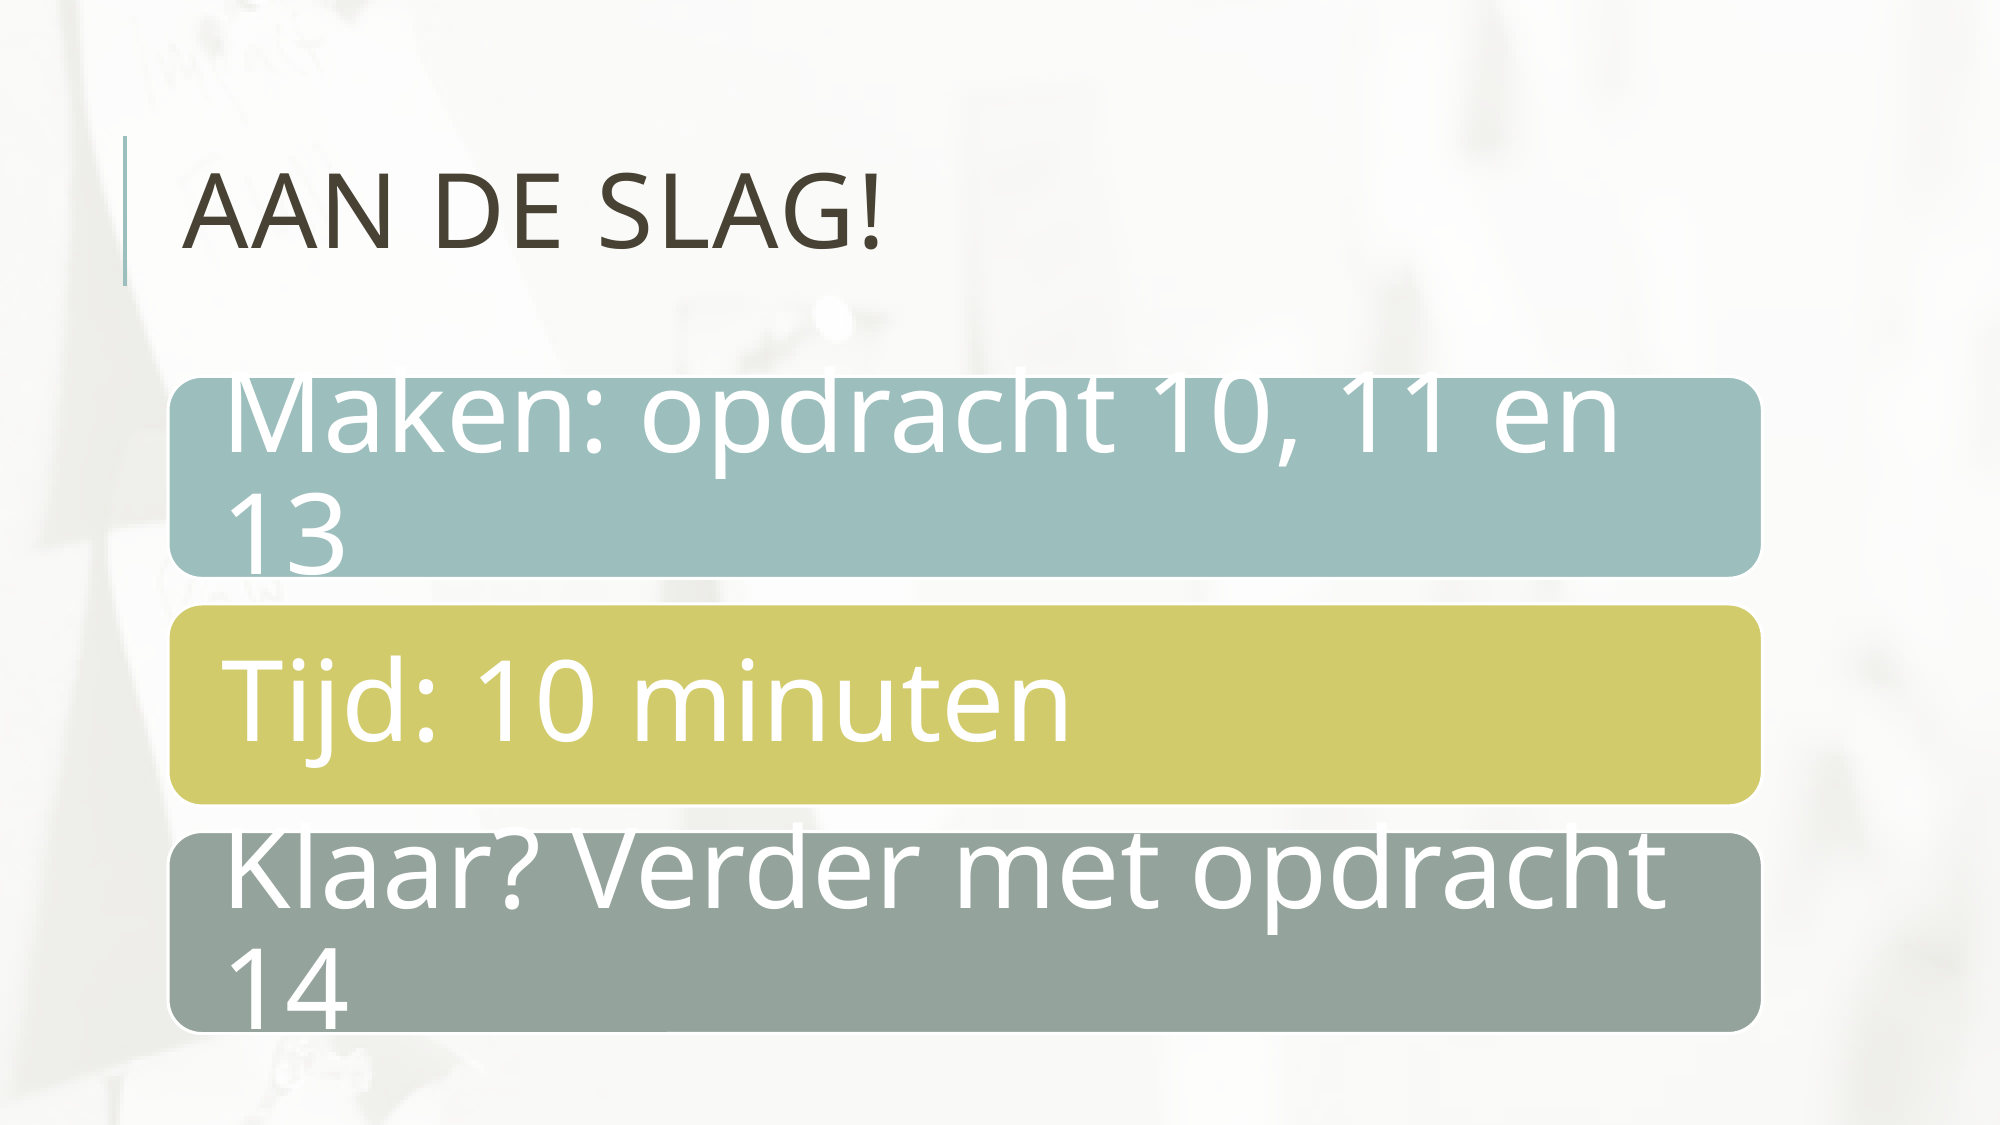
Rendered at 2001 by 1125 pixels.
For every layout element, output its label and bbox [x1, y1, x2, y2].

list [167, 374, 1763, 1036]
picture [0, 0, 2000, 1125]
